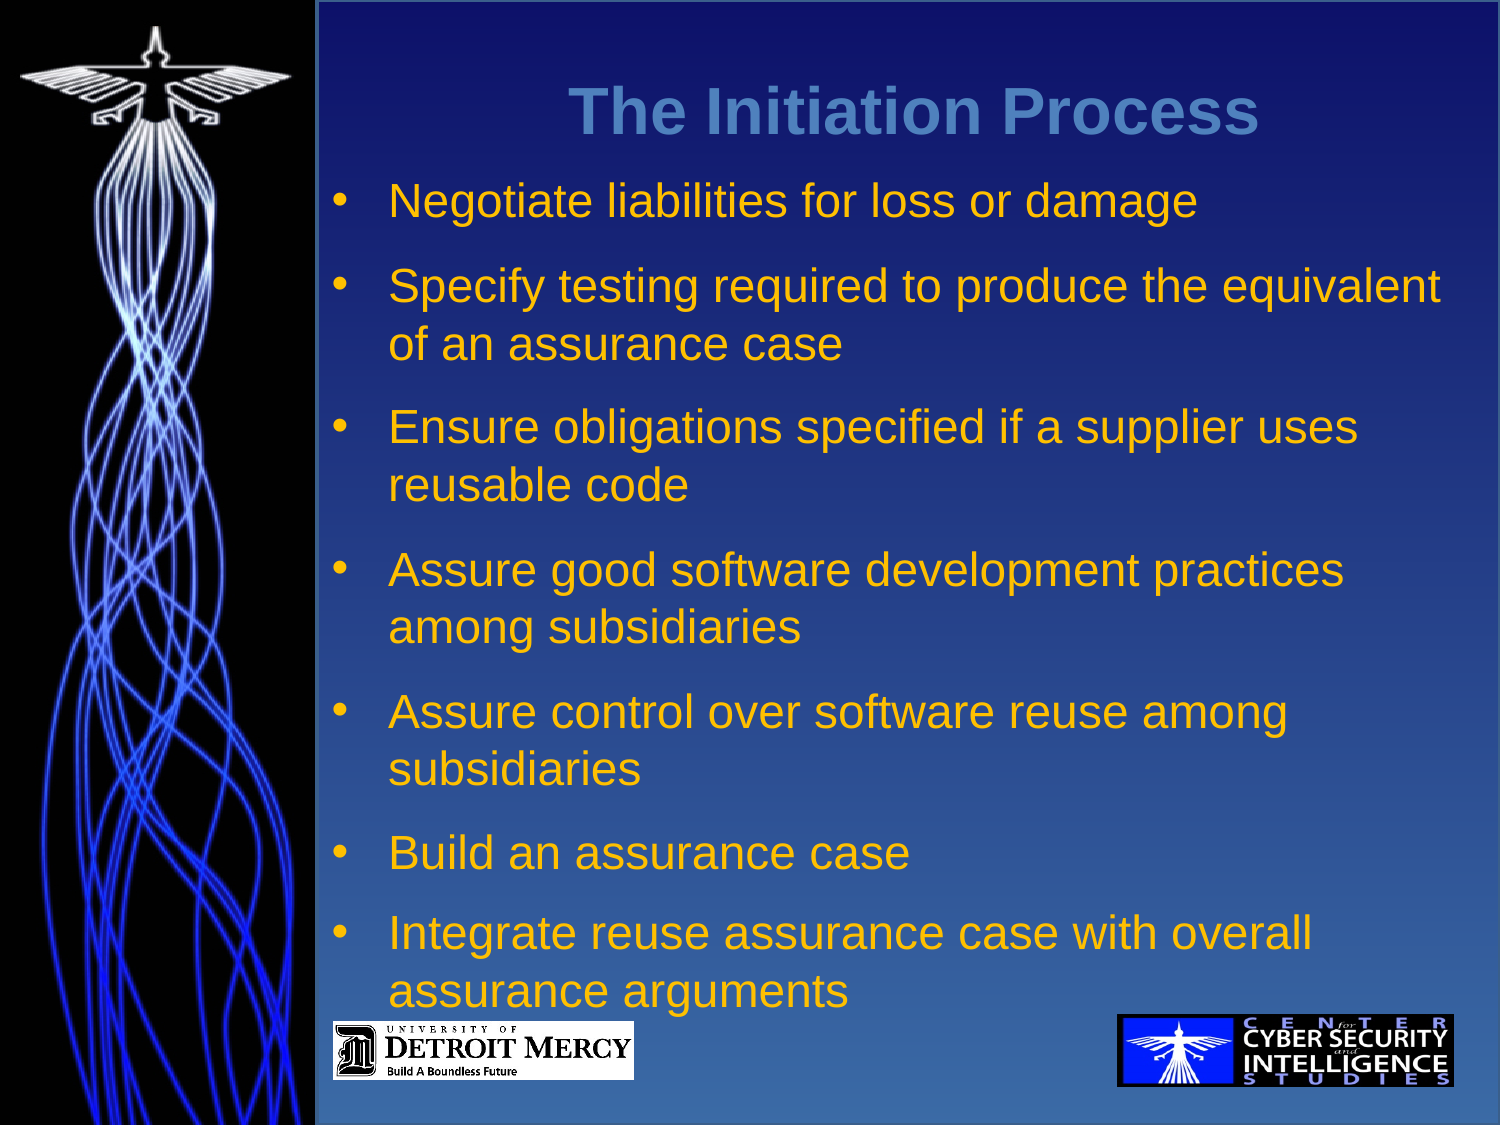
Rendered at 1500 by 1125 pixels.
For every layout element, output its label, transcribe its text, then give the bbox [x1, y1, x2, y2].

text_box [320, 874, 1500, 1125]
text_box [317, 0, 1500, 161]
picture [0, 0, 316, 1125]
text_box Negotiate liabilities for loss or damage Specify testing required to produce the equivalent of an assurance case Ensure obligations specified if a supplier uses reusable code Assure good software development practices among subsidiaries Assure control over software reuse among subsidiaries Build an assurance case Integrate reuse assurance case with overall assurance arguments [320, 161, 1500, 874]
text_box The Initiation Process [367, 59, 1463, 157]
picture [1117, 1013, 1455, 1087]
picture [332, 1021, 634, 1080]
